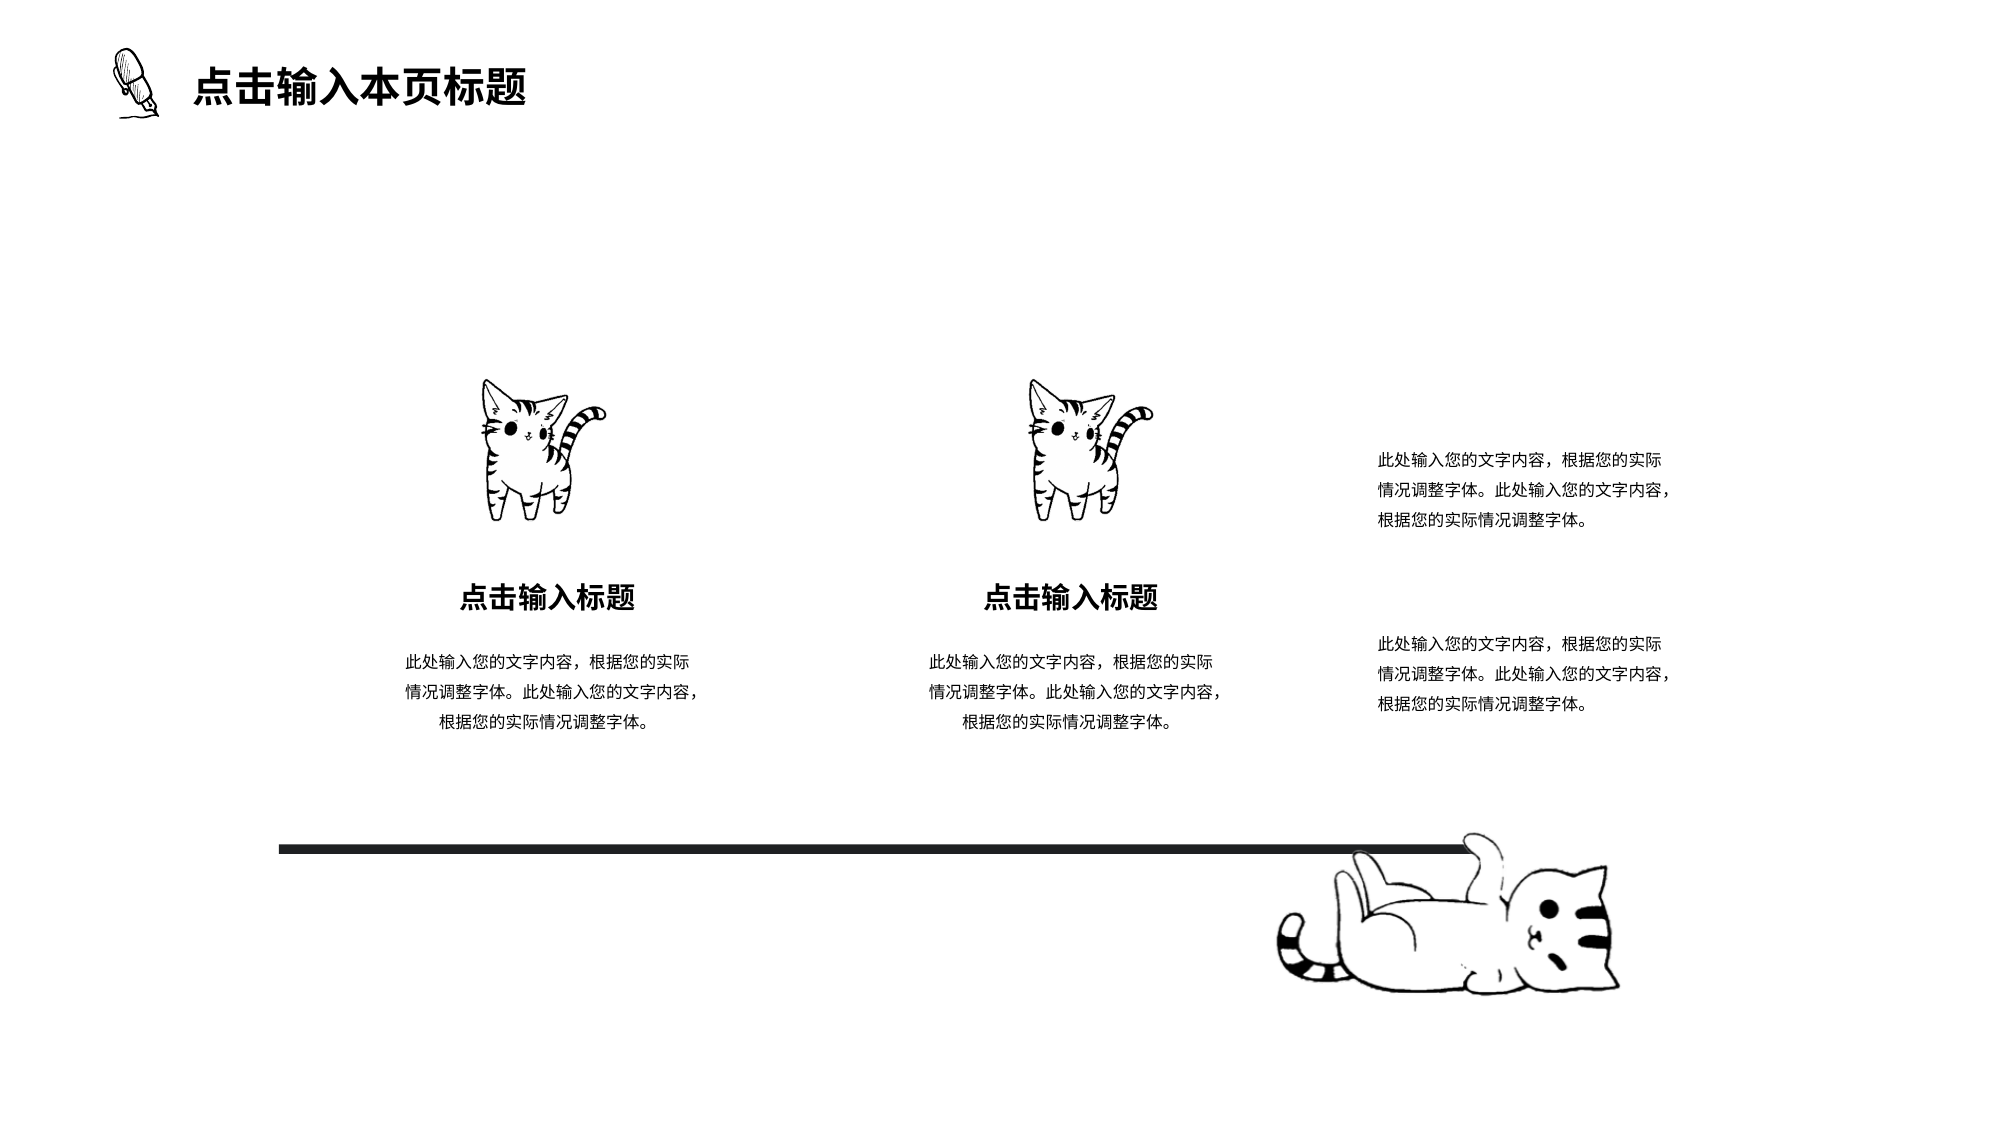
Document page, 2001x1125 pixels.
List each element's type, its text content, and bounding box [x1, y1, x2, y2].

picture [1264, 824, 1660, 1011]
picture [479, 374, 616, 531]
text_box 此处输入您的文字内容，根据您的实际情况调整字体。此处输入您的文字内容，根据您的实际情况调整字体。 [906, 634, 1236, 739]
text_box 点击输入本页标题 [178, 53, 676, 118]
text_box 此处输入您的文字内容，根据您的实际情况调整字体。此处输入您的文字内容，根据您的实际情况调整字体。 [382, 634, 713, 739]
text_box 点击输入标题 [407, 572, 688, 622]
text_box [111, 47, 160, 119]
text_box [1325, 84, 1733, 1011]
picture [1026, 374, 1163, 531]
text_box [278, 843, 1264, 855]
text_box 点击输入标题 [930, 572, 1212, 622]
